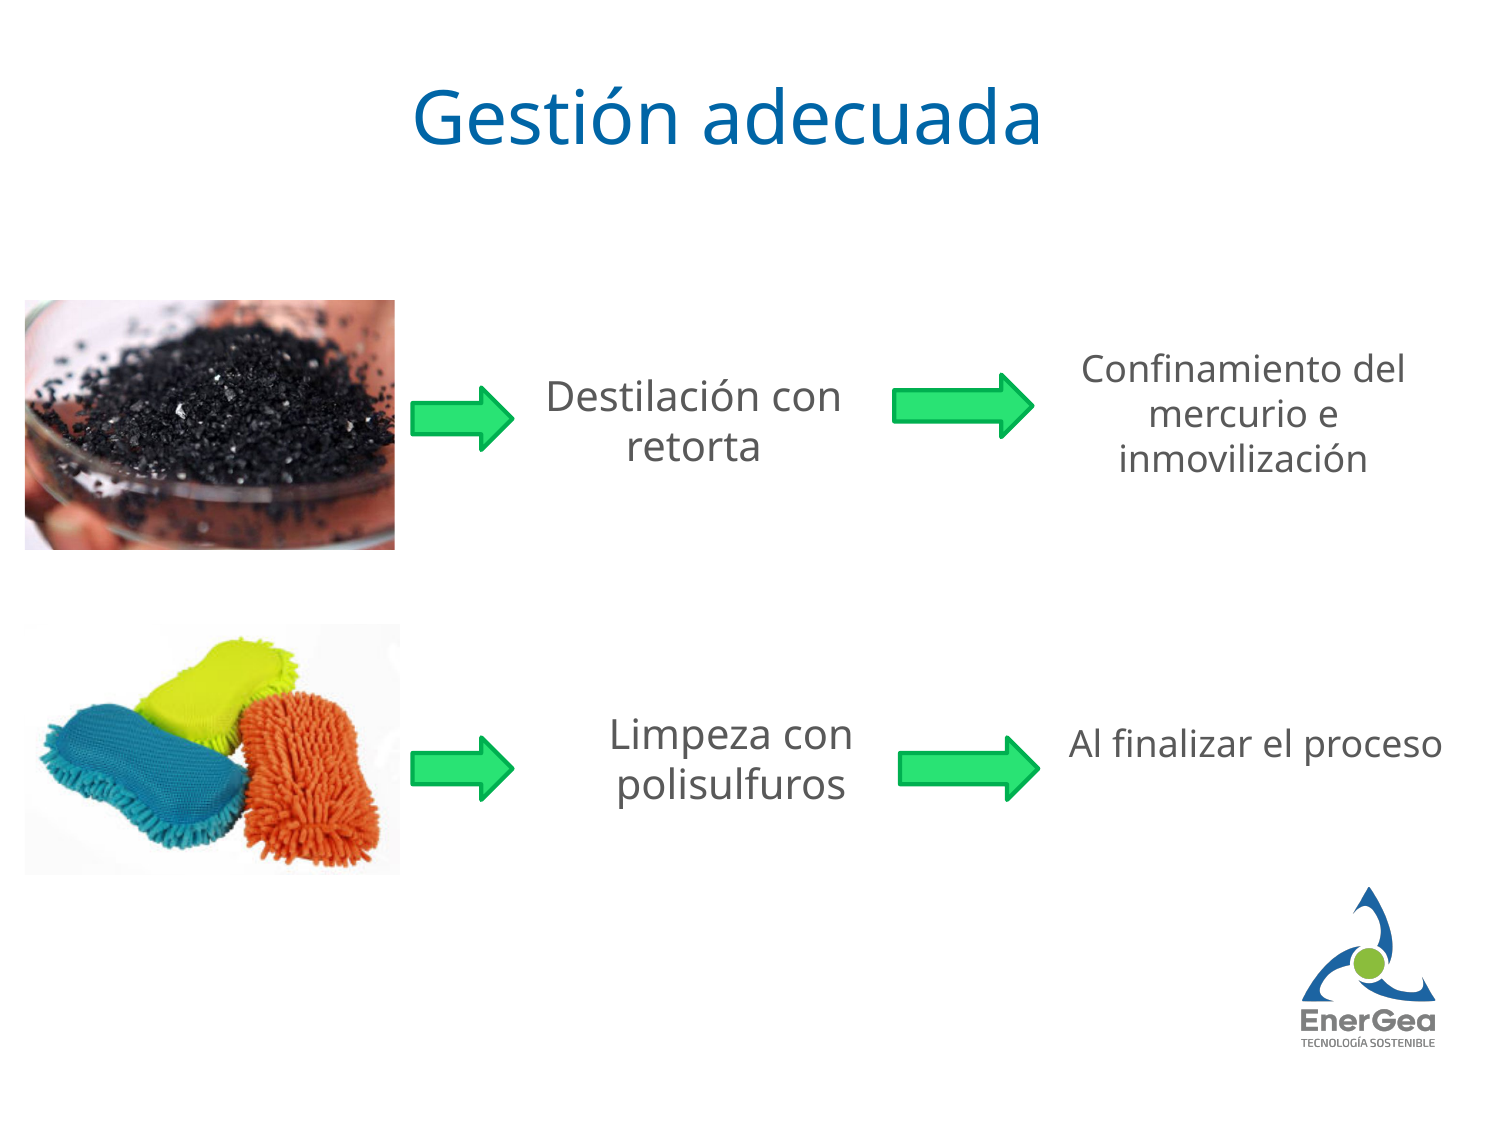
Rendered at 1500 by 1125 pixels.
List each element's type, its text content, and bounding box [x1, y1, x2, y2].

title Gestión adecuada [300, 12, 1175, 217]
text_box Limpeza con polisulfuros [525, 699, 938, 825]
text_box Confinamiento del mercurio e inmovilización [1037, 337, 1450, 525]
text_box [410, 735, 515, 802]
text_box Al finalizar el proceso [1050, 712, 1463, 850]
text_box [897, 735, 1041, 802]
picture [1299, 887, 1436, 1050]
picture [24, 299, 395, 551]
picture [24, 624, 401, 876]
text_box Destilación con retorta [487, 362, 900, 488]
text_box [900, 372, 1035, 440]
text_box [410, 385, 487, 452]
